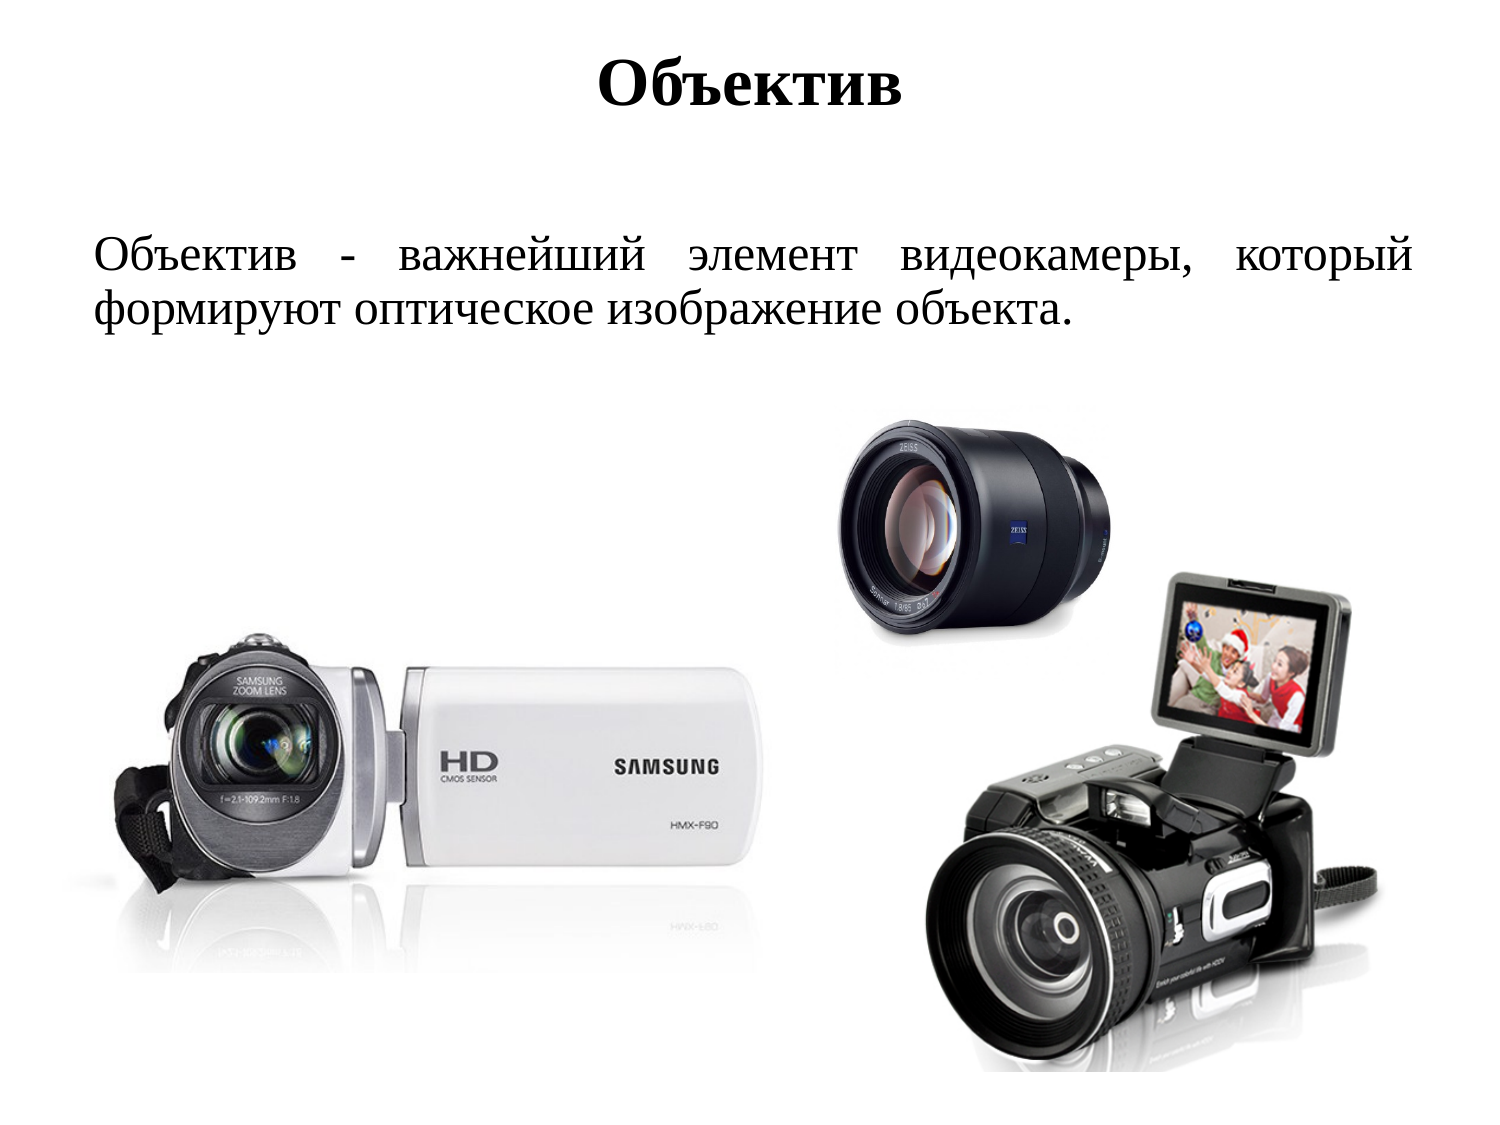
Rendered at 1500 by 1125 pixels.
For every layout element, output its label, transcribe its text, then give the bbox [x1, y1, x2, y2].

picture [62, 383, 1425, 1073]
title Объектив [75, 19, 1425, 129]
list Объектив - важнейший элемент видеокамеры, который формируют оптическое изображение объекта. [78, 219, 1429, 480]
